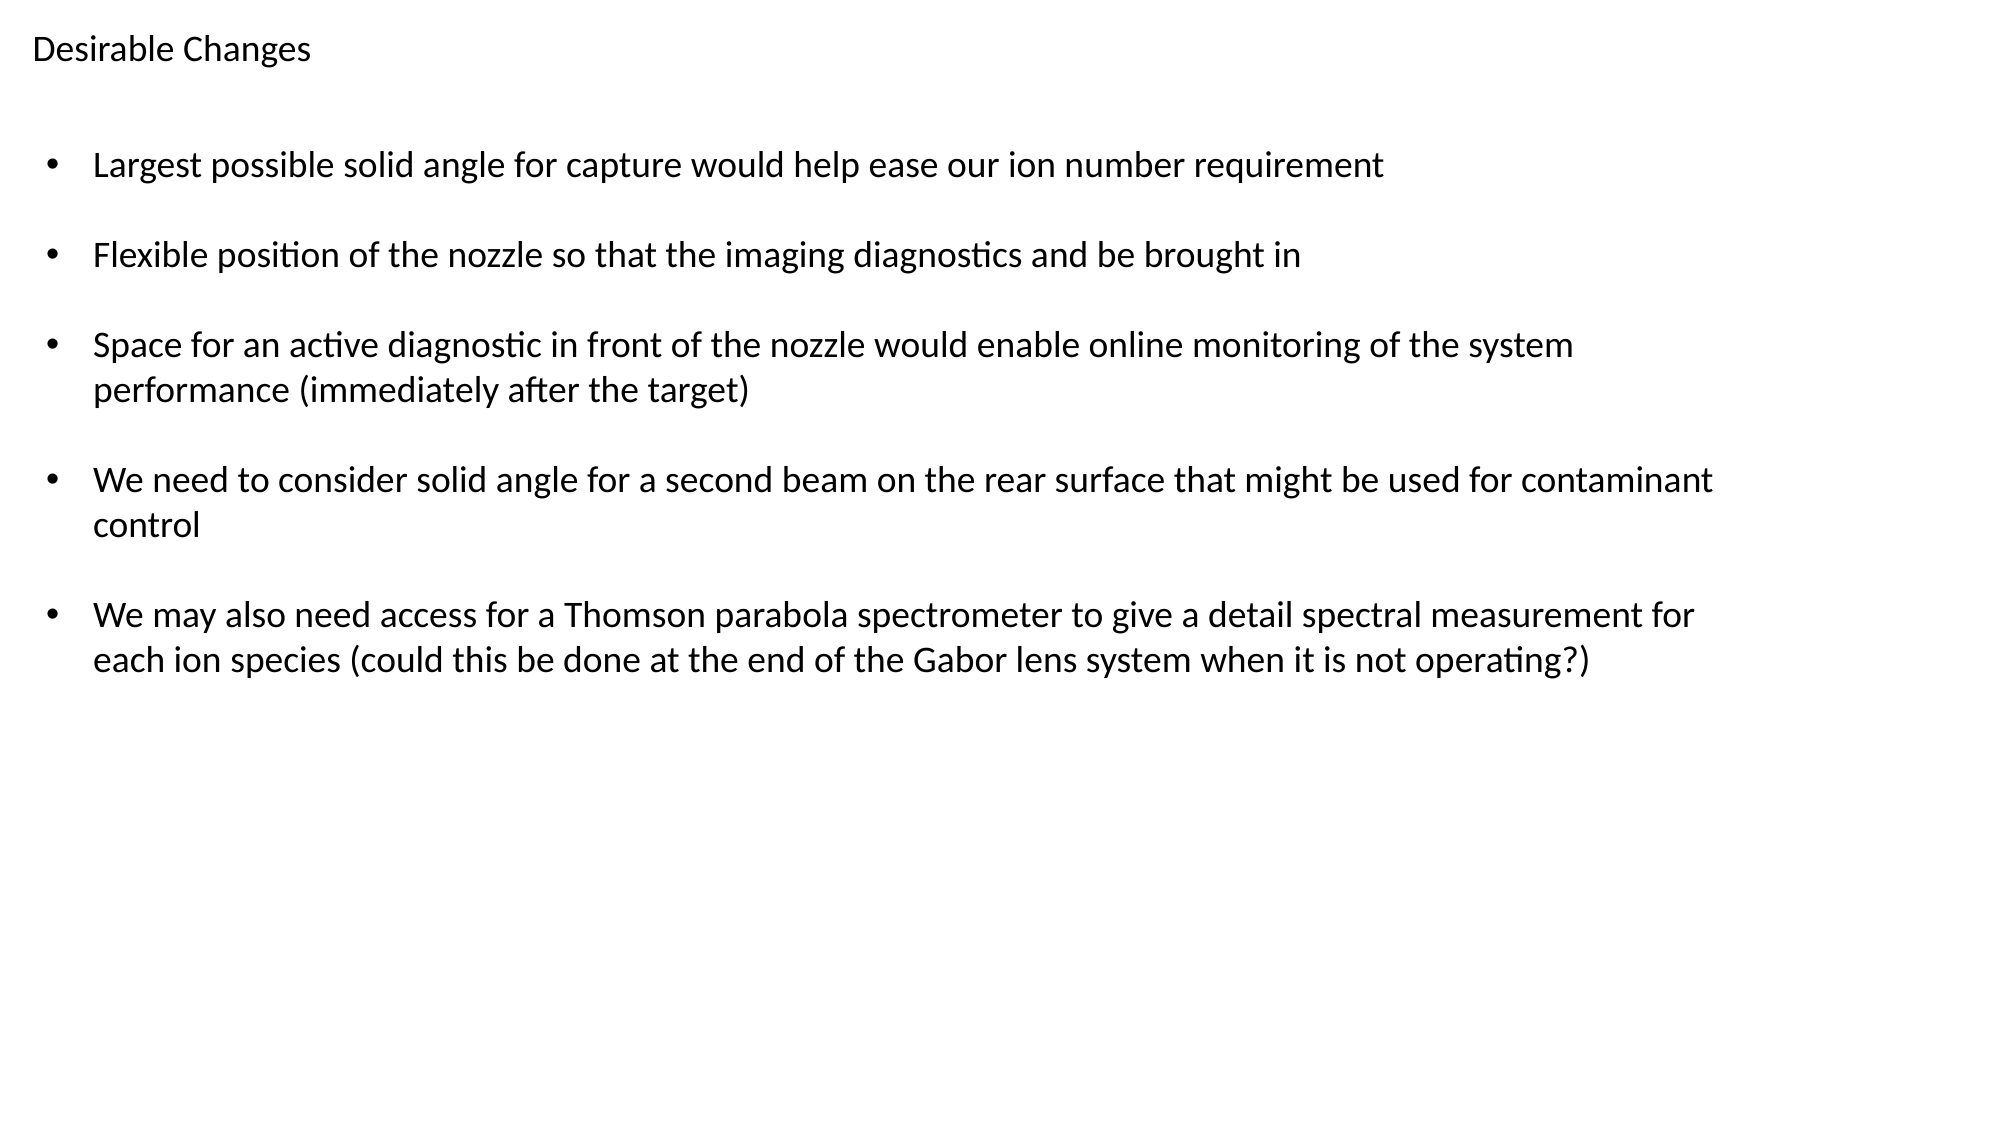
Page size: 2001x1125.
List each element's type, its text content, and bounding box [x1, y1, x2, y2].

text_box Desirable Changes [17, 16, 787, 76]
text_box Largest possible solid angle for capture would help ease our ion number requirement Flexible position of the nozzle so that the imaging diagnostics and be brought in Space for an active diagnostic in front of the nozzle would enable online monitoring of the system performance (immediately after the target) We need to consider solid angle for a second beam on the rear surface that might be used for contaminant control We may also need access for a Thomson parabola spectrometer to give a detail spectral measurement for each ion species (could this be done at the end of the Gabor lens system when it is not operating?) [31, 133, 1738, 823]
